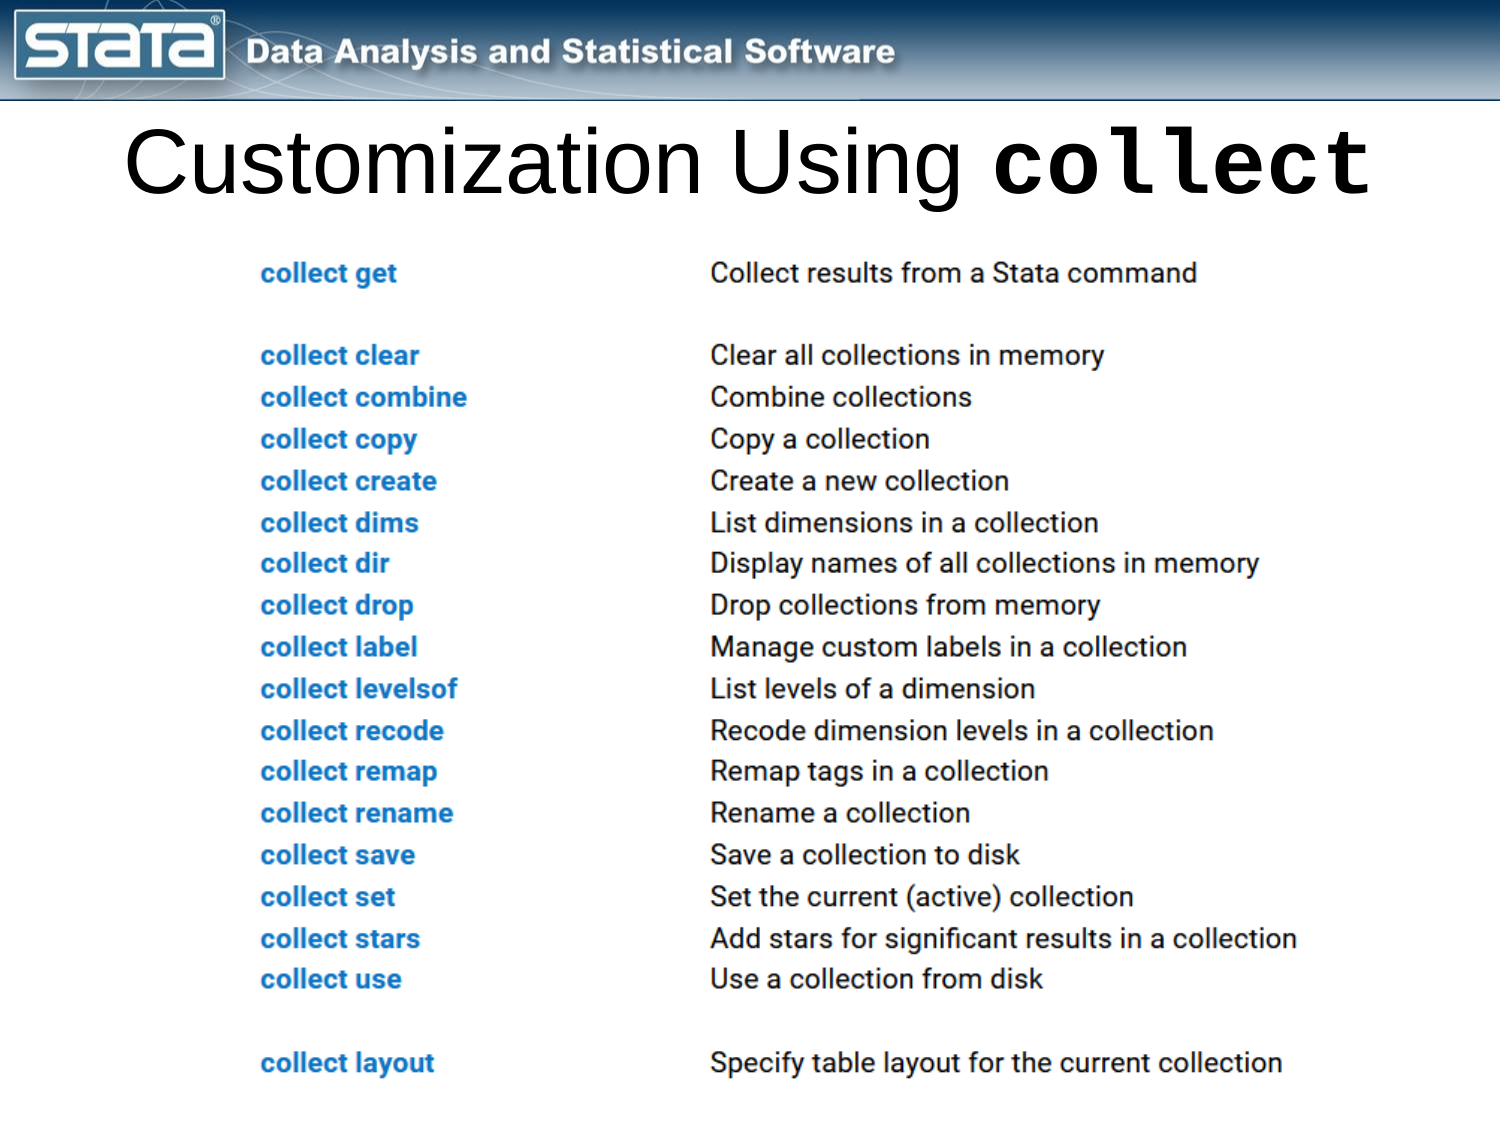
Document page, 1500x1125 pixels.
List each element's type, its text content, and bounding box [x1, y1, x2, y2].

title Customization Using collect [0, 108, 1500, 213]
picture [224, 249, 1322, 1088]
picture [0, 0, 1500, 102]
